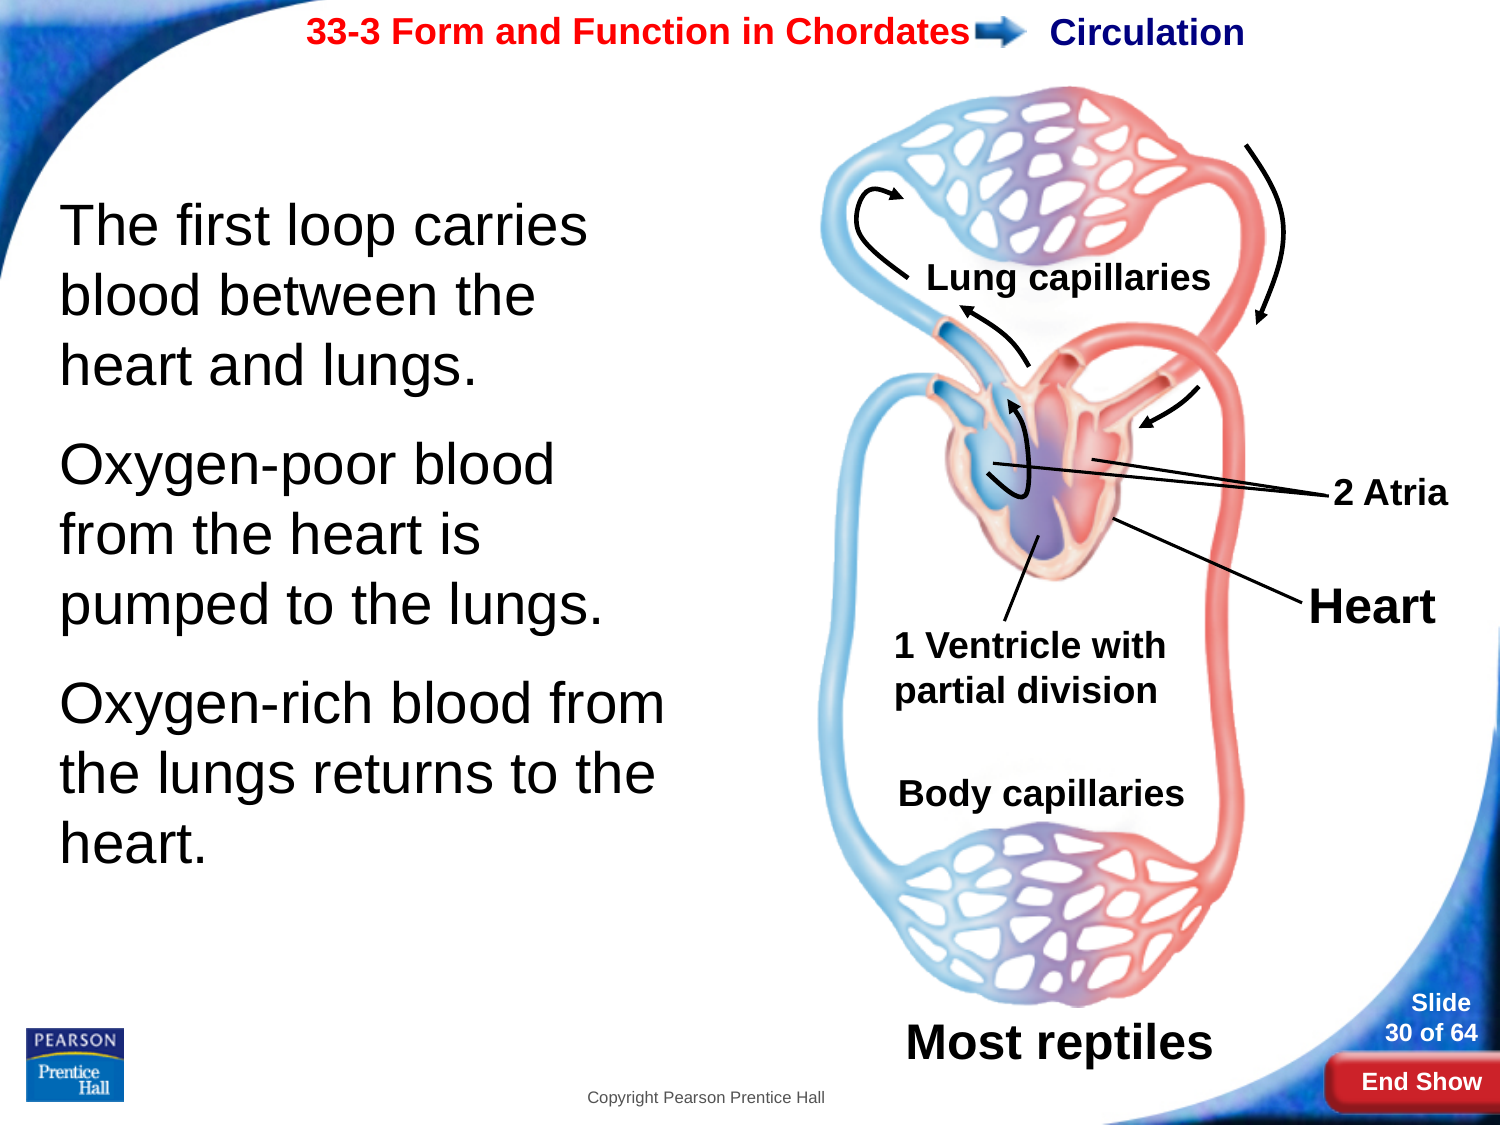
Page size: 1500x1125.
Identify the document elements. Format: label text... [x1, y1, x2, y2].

picture [0, 0, 1500, 1125]
list The first loop carries blood between the heart and lungs. Oxygen-poor blood from the heart is pumped to the lungs. Oxygen-rich blood from the lungs returns to the heart. [44, 179, 689, 976]
text_box Most reptiles [890, 1016, 1229, 1077]
footer Copyright Pearson Prentice Hall [468, 1078, 945, 1105]
text_box [1273, 188, 1284, 284]
title Circulation [1034, 0, 1500, 76]
text_box Heart [1293, 566, 1451, 642]
text_box 2 Atria [1318, 460, 1464, 521]
